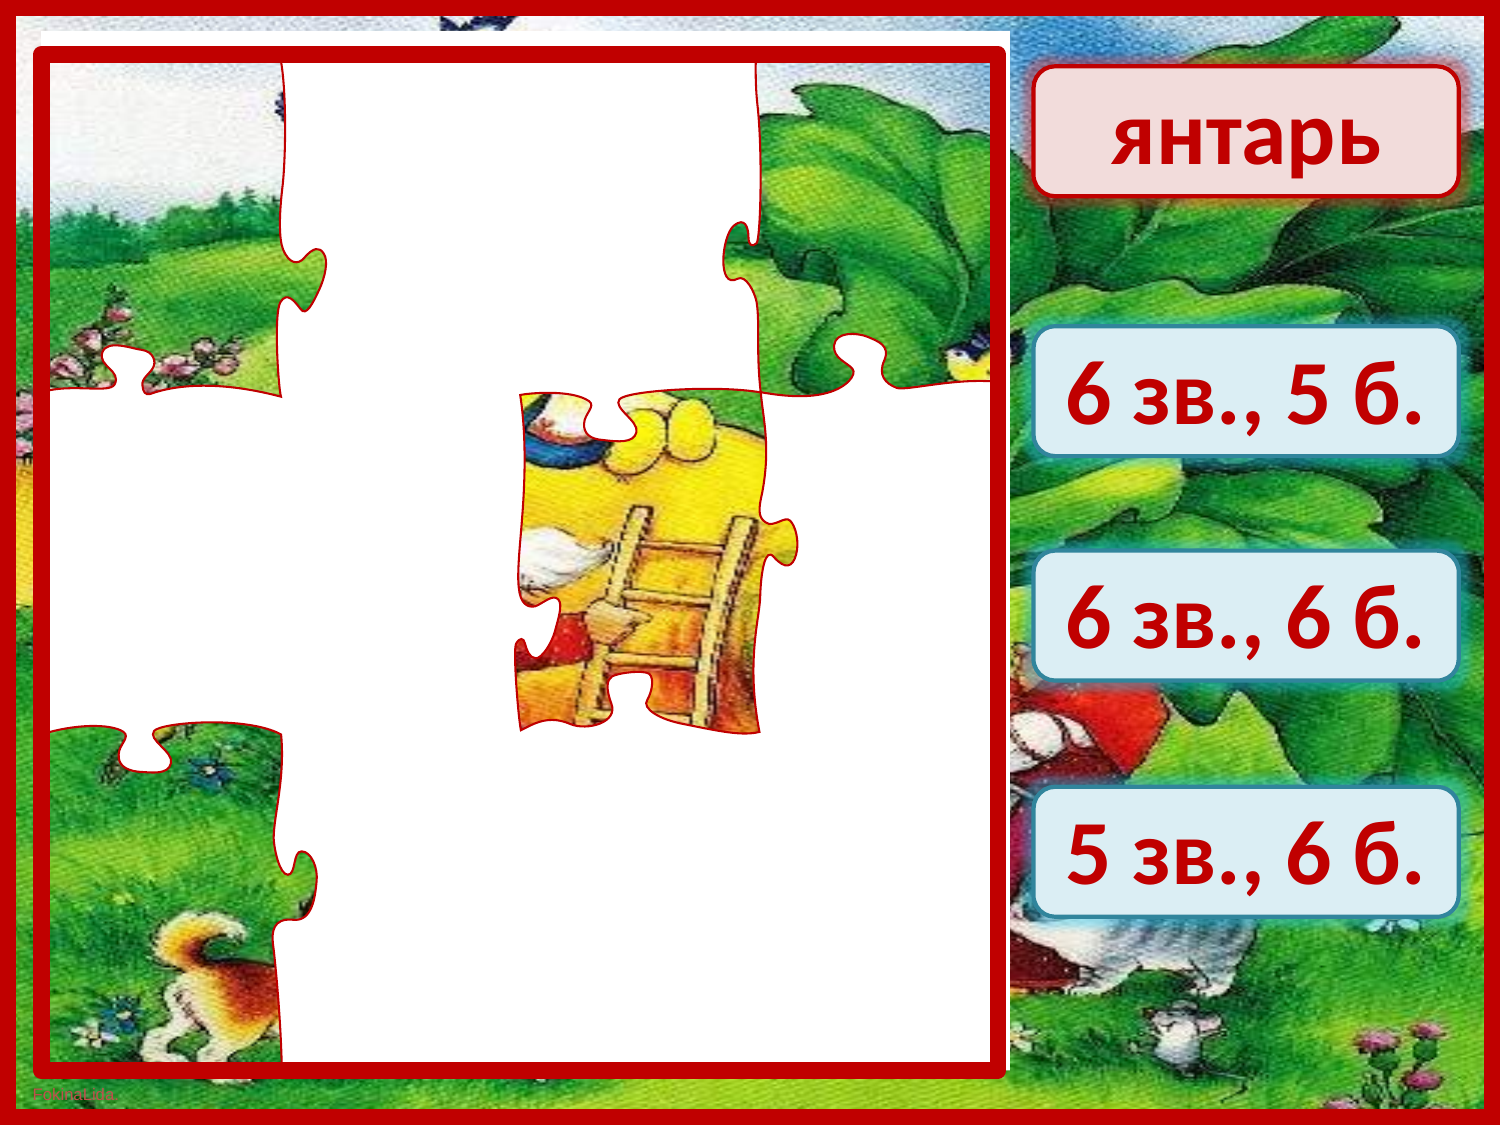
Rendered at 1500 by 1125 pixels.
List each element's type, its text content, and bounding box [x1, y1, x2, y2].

text_box 5 зв., 6 б. [1031, 784, 1461, 919]
text_box 6 зв., 5 б. [1031, 324, 1461, 459]
text_box [39, 52, 1000, 1072]
picture [16, 16, 1484, 1109]
text_box 6 зв., 6 б. [1031, 548, 1461, 683]
text_box янтарь [1031, 64, 1461, 199]
text_box [39, 29, 1012, 1072]
